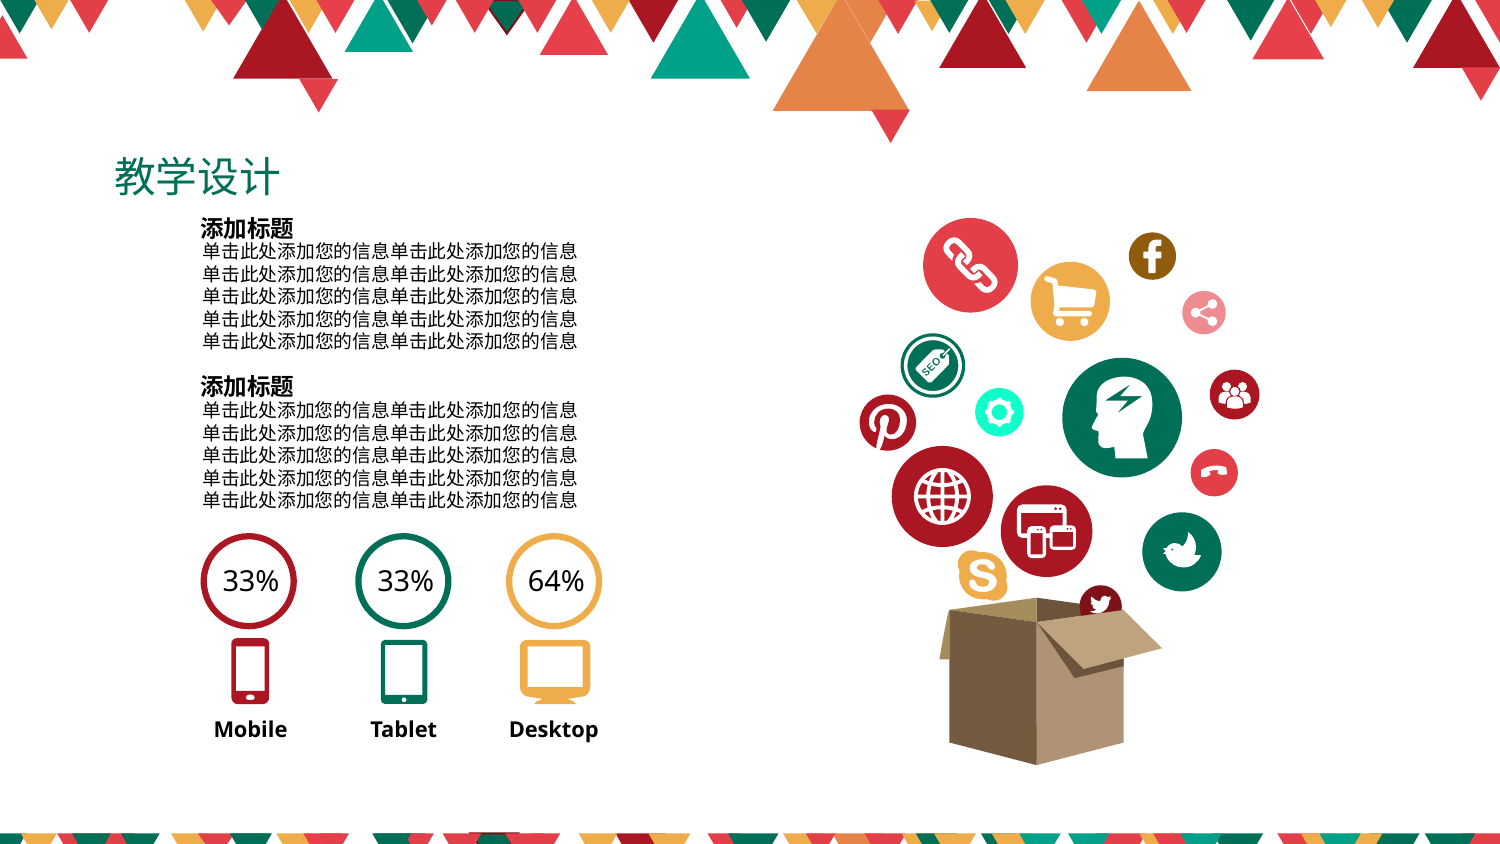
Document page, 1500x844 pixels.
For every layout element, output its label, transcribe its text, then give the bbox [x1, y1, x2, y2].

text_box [141, 364, 602, 520]
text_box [198, 536, 304, 748]
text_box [859, 217, 1260, 766]
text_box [503, 536, 609, 748]
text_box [141, 206, 602, 362]
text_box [353, 536, 459, 748]
text_box 教学设计 [99, 142, 297, 208]
